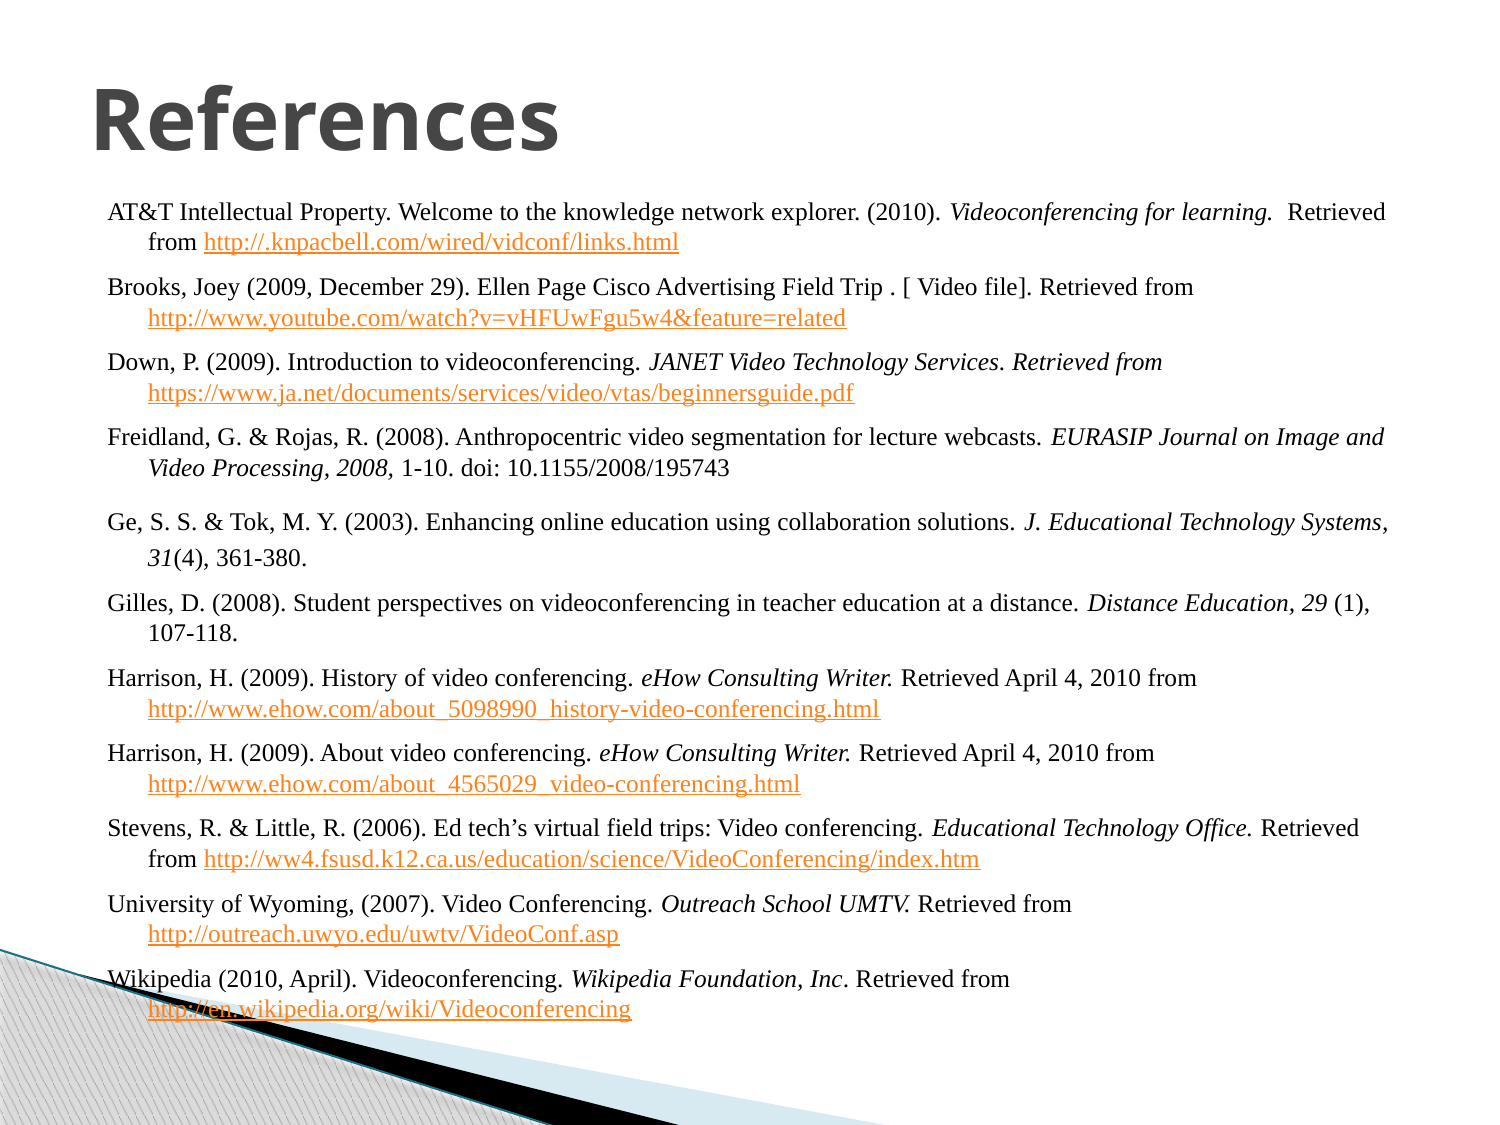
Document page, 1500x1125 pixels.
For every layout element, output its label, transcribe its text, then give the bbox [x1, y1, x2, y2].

list AT&T Intellectual Property. Welcome to the knowledge network explorer. (2010). Videoconferencing for learning. Retrieved from http://.knpacbell.com/wired/vidconf/links.html Brooks, Joey (2009, December 29). Ellen Page Cisco Advertising Field Trip . [ Video file]. Retrieved from http://www.youtube.com/watch?v=vHFUwFgu5w4&feature=related Down, P. (2009). Introduction to videoconferencing. JANET Video Technology Services. Retrieved from https://www.ja.net/documents/services/video/vtas/beginnersguide.pdf Freidland, G. & Rojas, R. (2008). Anthropocentric video segmentation for lecture webcasts. EURASIP Journal on Image and Video Processing, 2008, 1-10. doi: 10.1155/2008/195743 Ge, S. S. & Tok, M. Y. (2003). Enhancing online education using collaboration solutions. J. Educational Technology Systems, 31(4), 361-380. Gilles, D. (2008). Student perspectives on videoconferencing in teacher education at a distance. Distance Education, 29 (1), 107-118. Harrison, H. (2009). History of video conferencing. eHow Consulting Writer. Retrieved April 4, 2010 from http://www.ehow.com/about_5098990_history-video-conferencing.html Harrison, H. (2009). About video conferencing. eHow Consulting Writer. Retrieved April 4, 2010 from http://www.ehow.com/about_4565029_video-conferencing.html Stevens, R. & Little, R. (2006). Ed tech’s virtual field trips: Video conferencing. Educational Technology Office. Retrieved from http://ww4.fsusd.k12.ca.us/education/science/VideoConferencing/index.htm University of Wyoming, (2007). Video Conferencing. Outreach School UMTV. Retrieved from http://outreach.uwyo.edu/uwtv/VideoConf.asp Wikipedia (2010, April). Videoconferencing. Wikipedia Foundation, Inc. Retrieved from http://en.wikipedia.org/wiki/Videoconferencing [75, 188, 1425, 1038]
title References [75, 45, 1425, 188]
